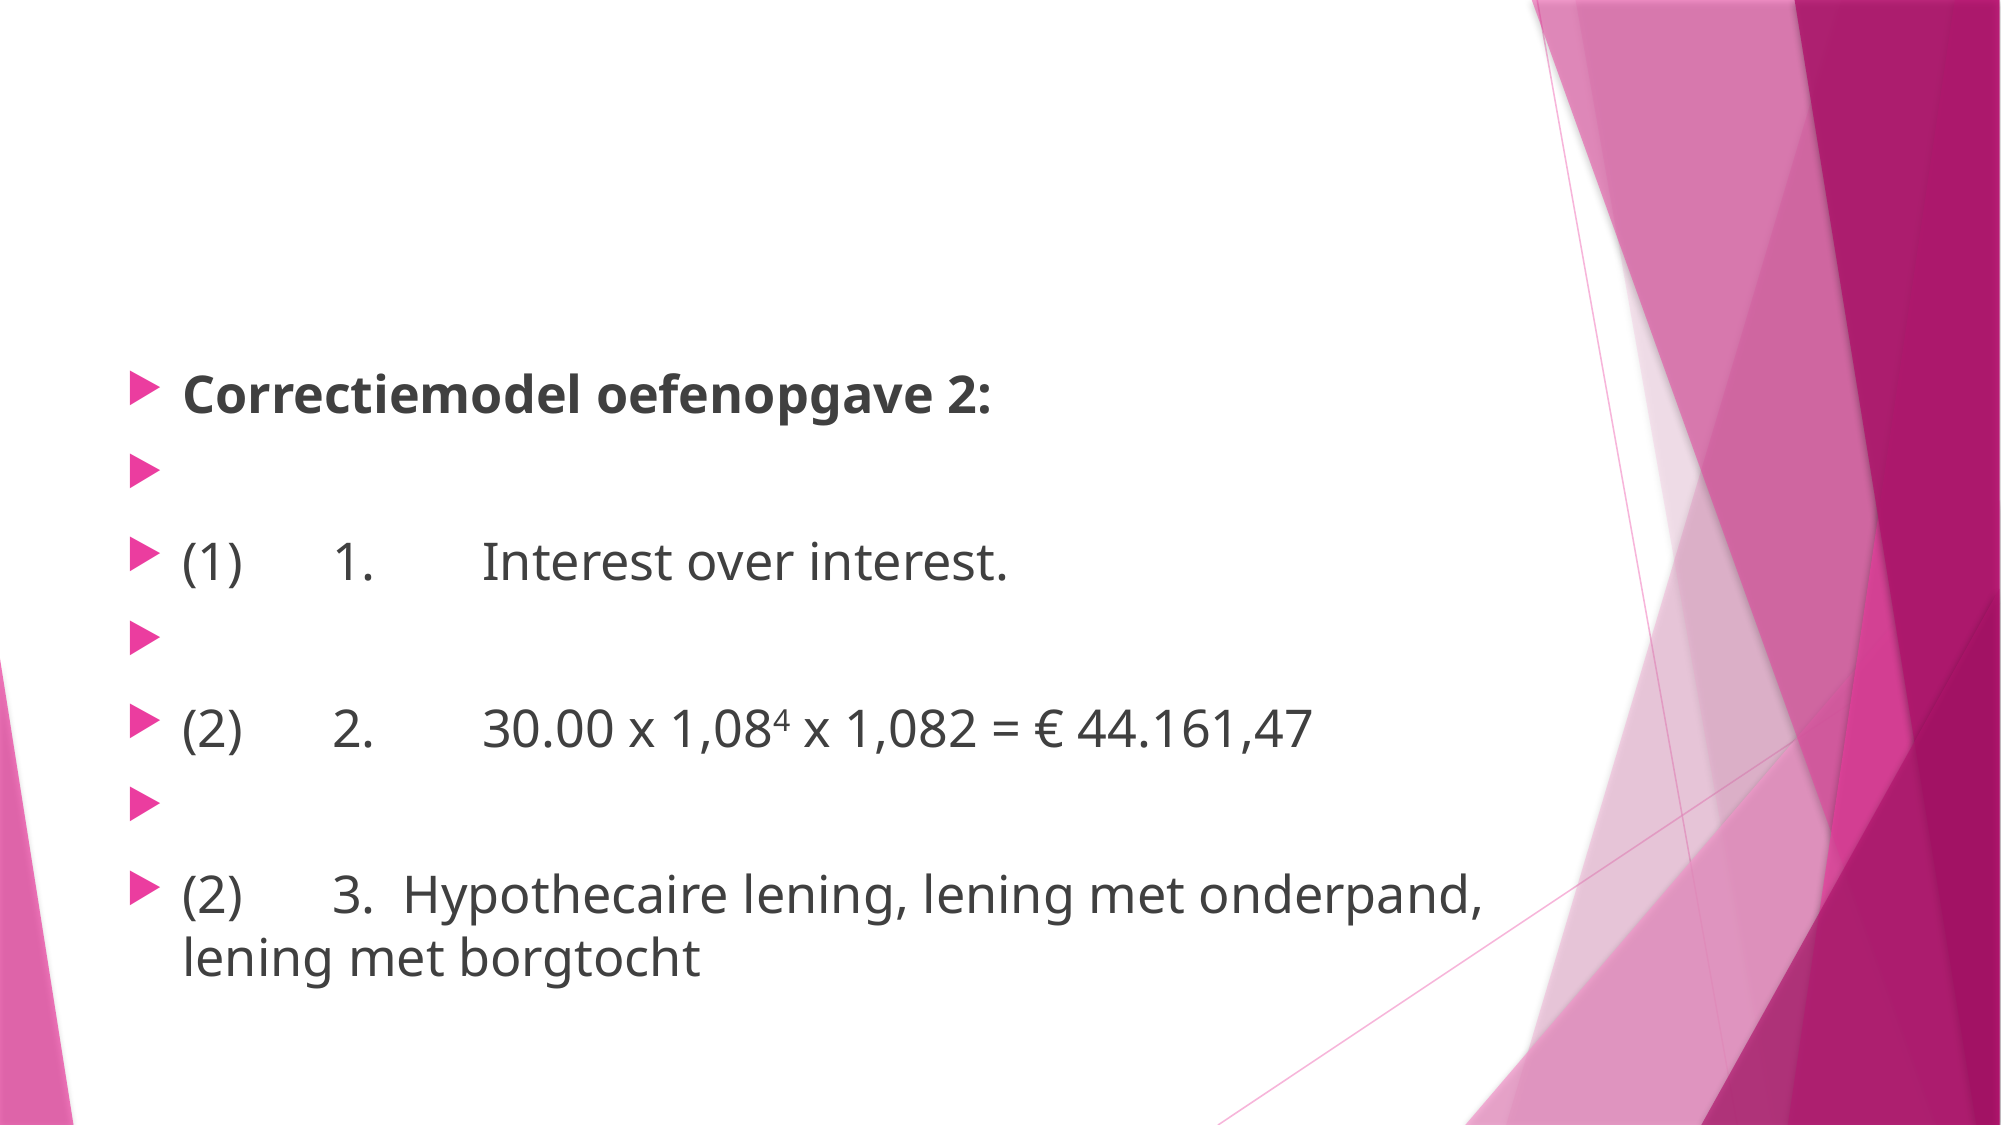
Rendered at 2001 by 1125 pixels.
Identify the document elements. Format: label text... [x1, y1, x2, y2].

list Correctiemodel oefenopgave 2: (1) 1. Interest over interest. (2) 2. 30.00 x 1,084 x 1,082 = € 44.161,47 (2) 3. Hypothecaire lening, lening met onderpand, lening met borgtocht [111, 354, 1522, 992]
